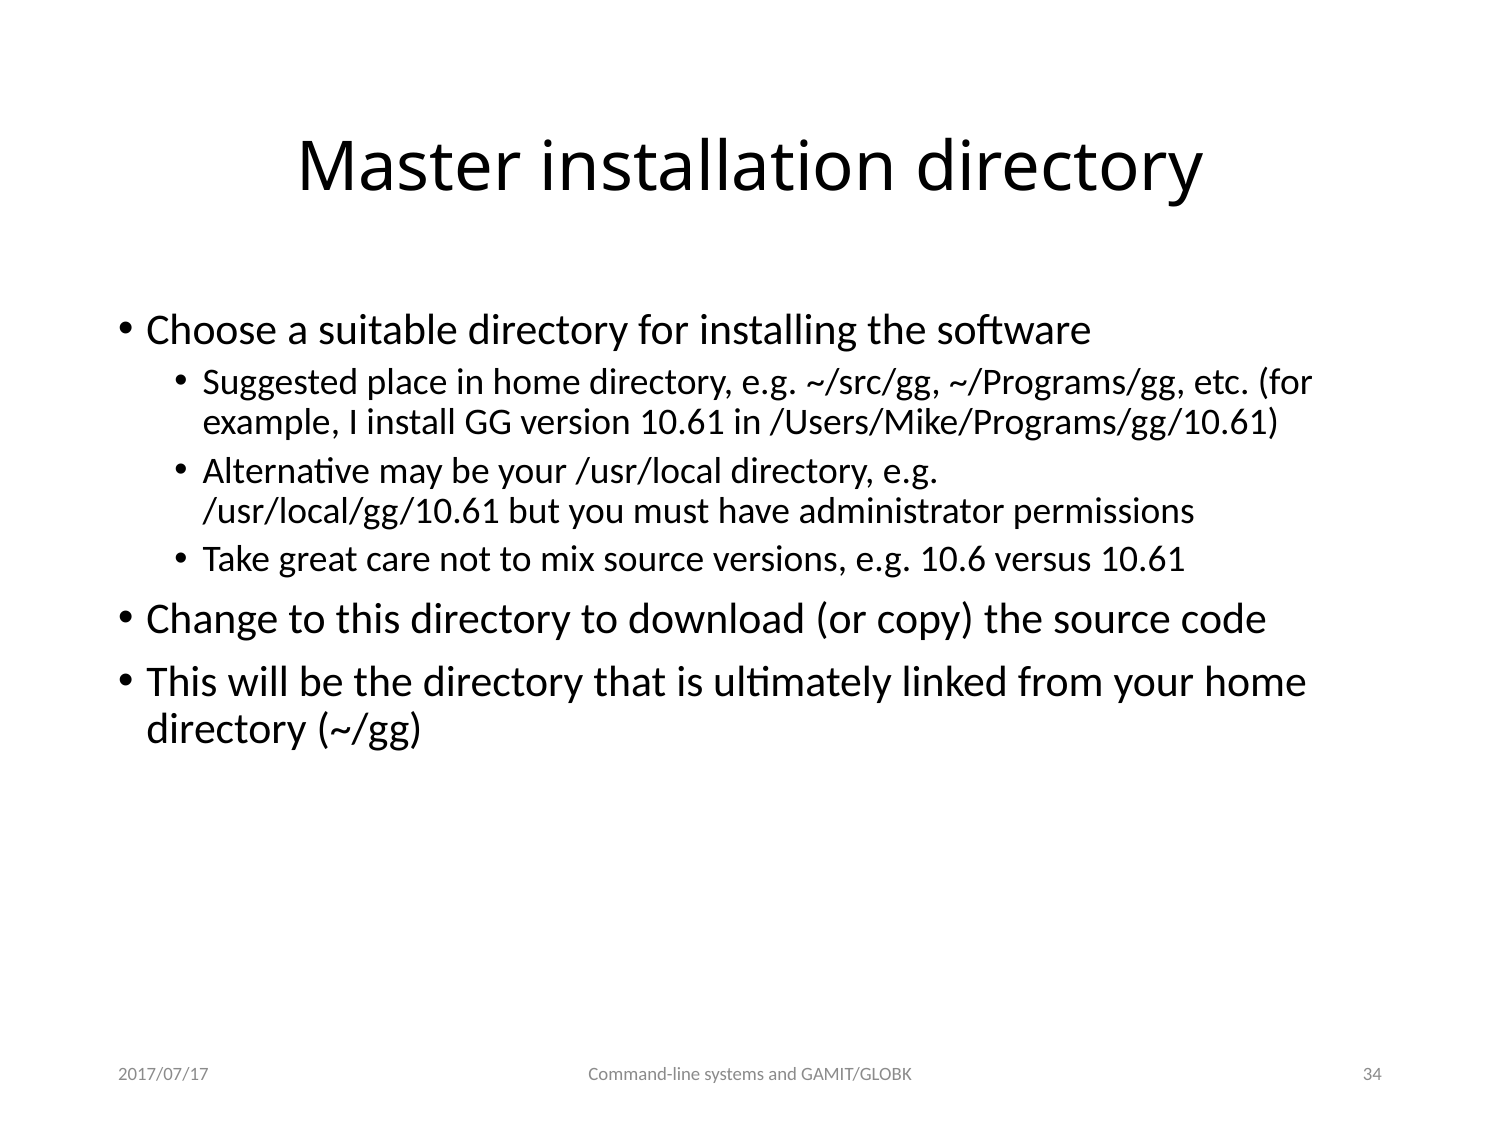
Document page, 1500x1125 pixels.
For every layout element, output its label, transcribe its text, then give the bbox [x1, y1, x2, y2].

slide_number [103, 1042, 441, 1103]
slide_number 33 [1059, 1042, 1397, 1103]
list Choose a suitable directory for installing the software Suggested place in home directory, e.g. ~/src/gg, ~/Programs/gg, etc. (for example, I install GG version 10.61 in /Users/Mike/Programs/gg/10.61) Alternative may be your /usr/local directory, e.g. /usr/local/gg/10.61 but you must have administrator permissions Take great care not to mix source versions, e.g. 10.6 versus 10.61 Change to this directory to download (or copy) the source code This will be the directory that is ultimately linked from your home directory (~/gg) [103, 299, 1397, 1014]
title Master installation directory [103, 59, 1397, 278]
footer Command-line systems and GAMIT/GLOBK [496, 1042, 1004, 1103]
